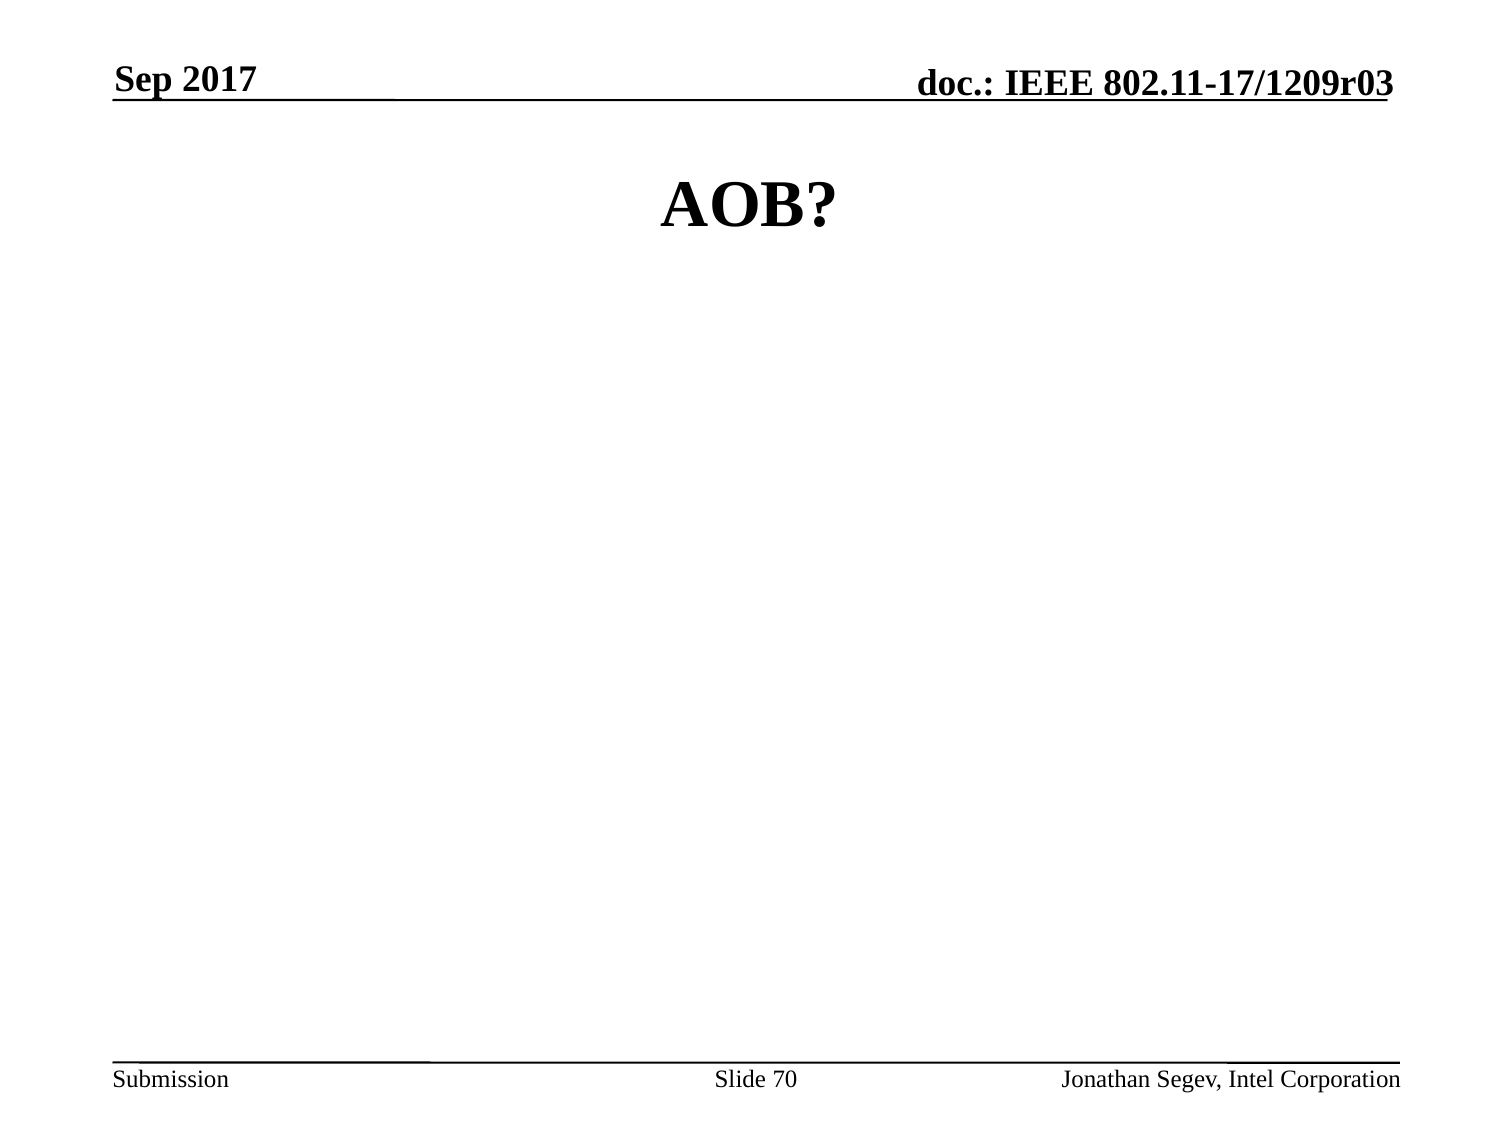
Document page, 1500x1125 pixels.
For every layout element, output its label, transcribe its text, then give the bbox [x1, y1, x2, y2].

title AOB? [112, 112, 1388, 288]
slide_number Slide 70 [712, 1061, 800, 1123]
footer Jonathan Segev, Intel Corporation [878, 1061, 1402, 1093]
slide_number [114, 54, 423, 100]
